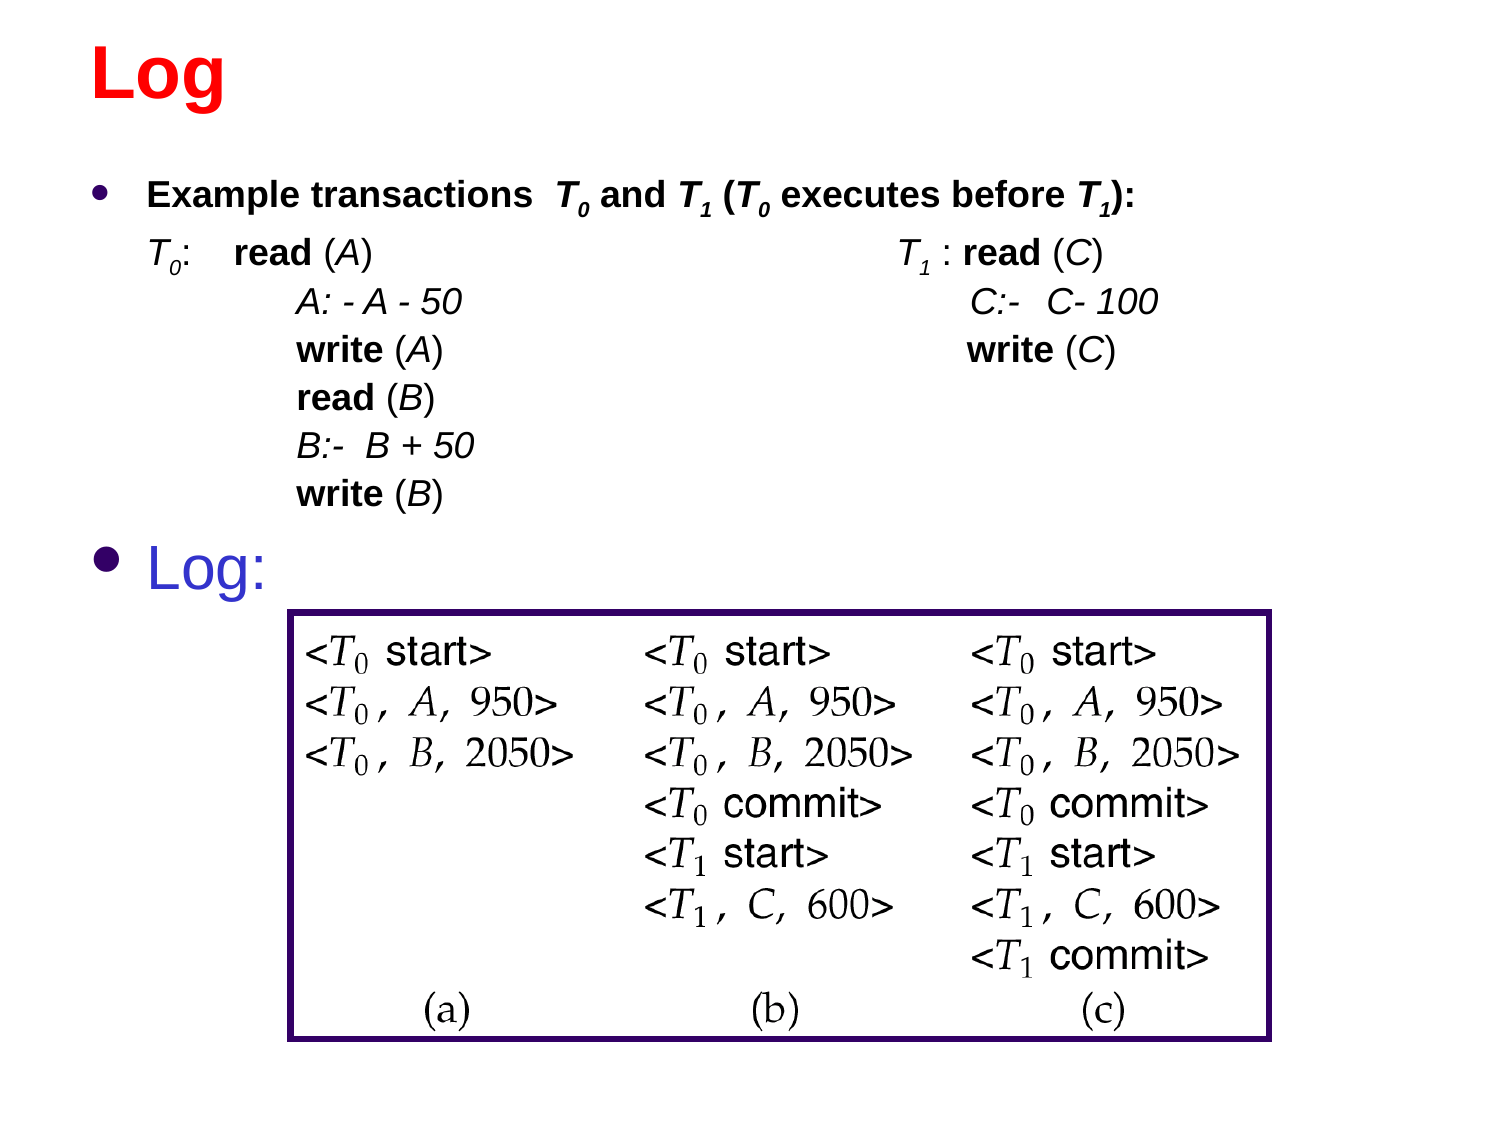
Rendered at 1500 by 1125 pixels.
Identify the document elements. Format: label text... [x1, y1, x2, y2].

title Log [74, 0, 1313, 122]
list Example transactions T0 and T1 (T0 executes before T1): T0: read (A) T1 : read (C) A: - A - 50 C:- C- 100 write (A) write (C) read (B) B:- B + 50 write (B) Log: [74, 162, 1426, 825]
picture [293, 615, 1266, 1036]
